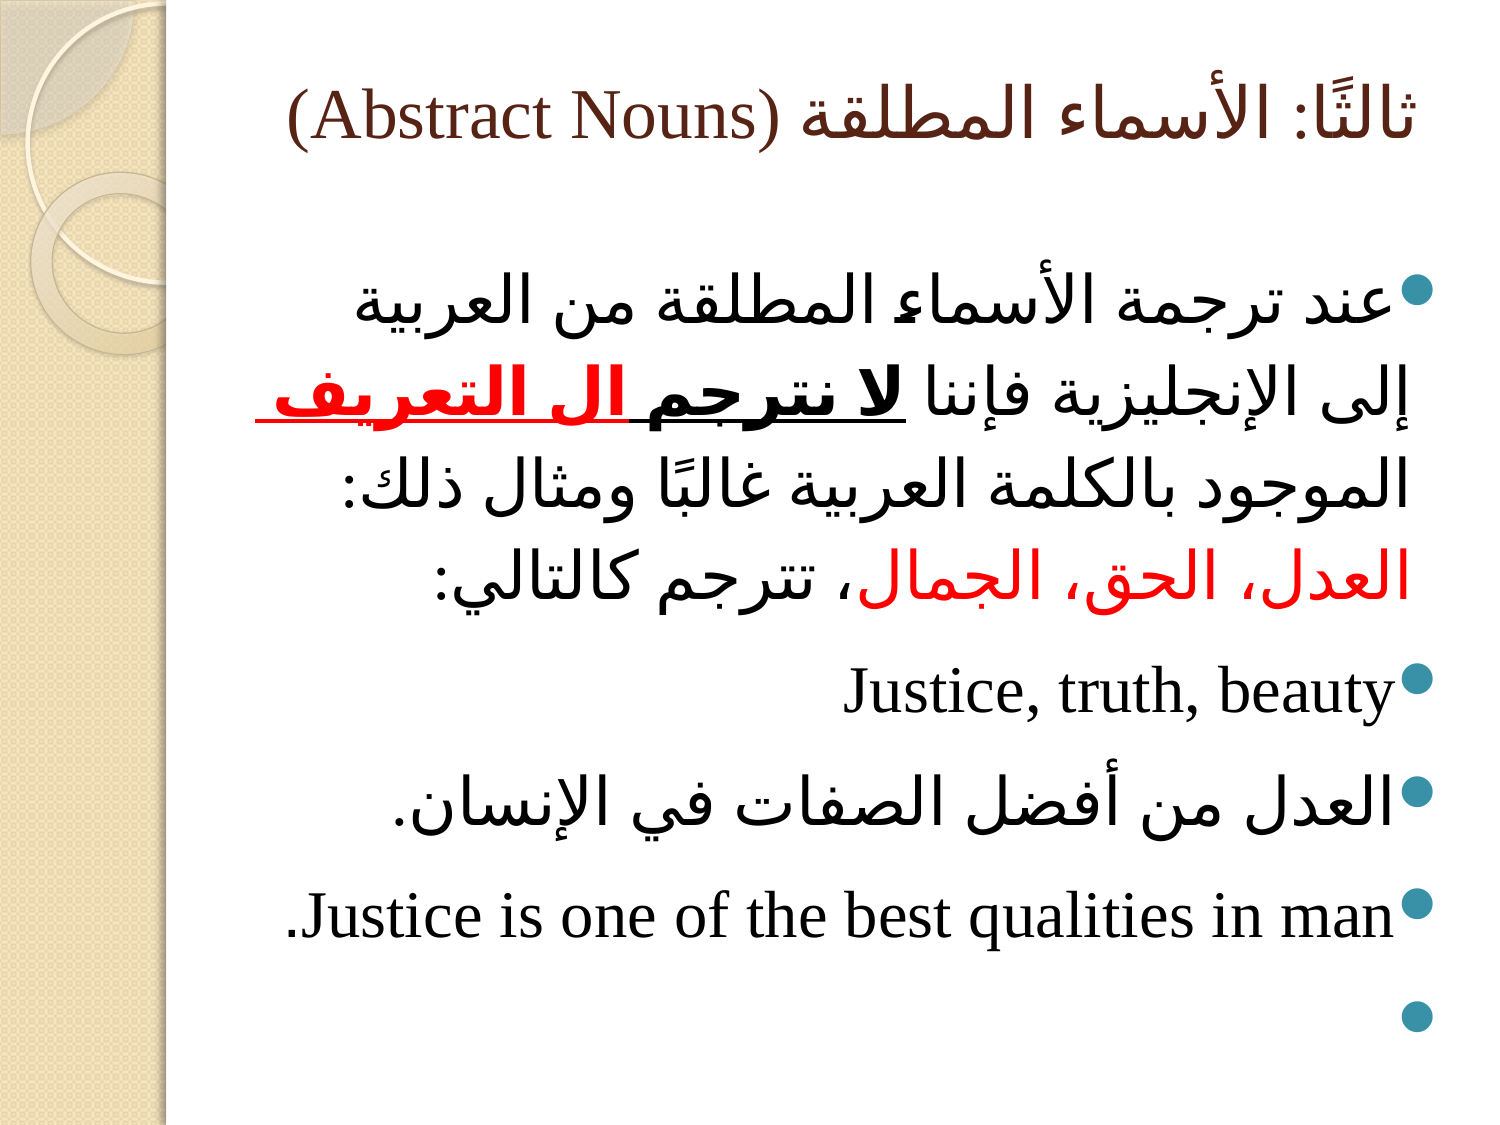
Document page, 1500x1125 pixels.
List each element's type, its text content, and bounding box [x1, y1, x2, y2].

title ثالثًا: الأسماء المطلقة (Abstract Nouns) [235, 45, 1466, 233]
list عند ترجمة الأسماء المطلقة من العربية إلى الإنجليزية فإننا لا نترجم ال التعريف الموجود بالكلمة العربية غالبًا ومثال ذلك: العدل، الحق، الجمال، تترجم كالتالي: Justice, truth, beauty العدل من أفضل الصفات في الإنسان. Justice is one of the best qualities in man. [235, 237, 1466, 1025]
